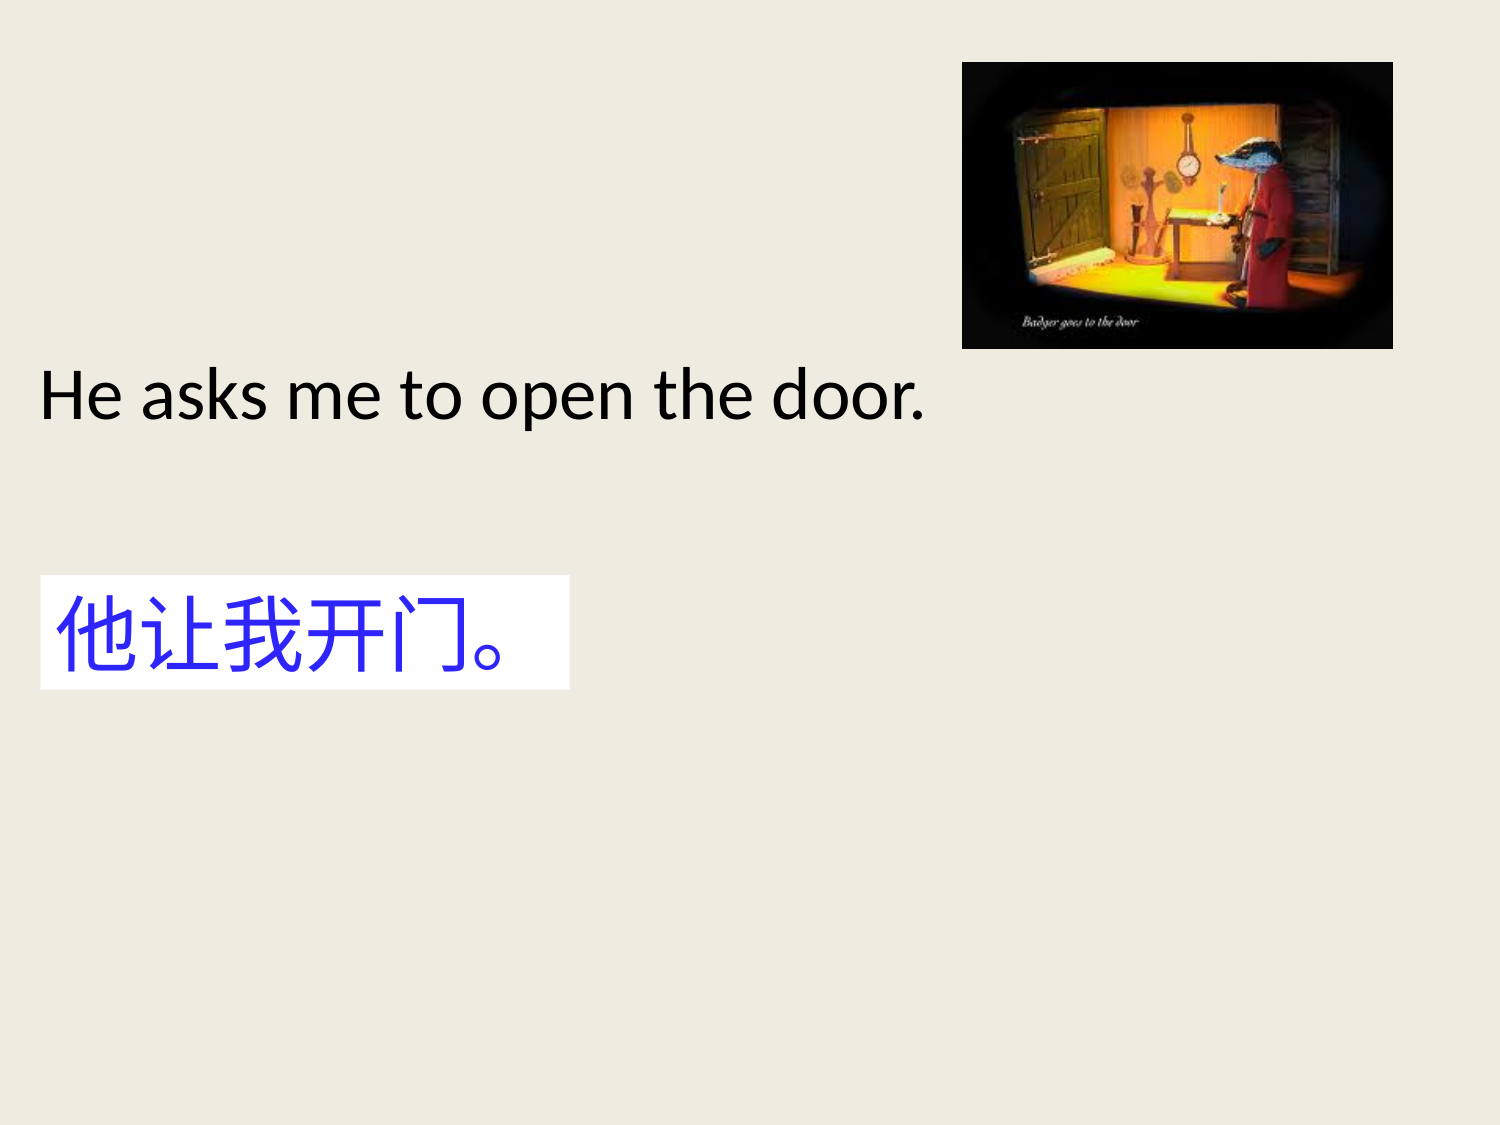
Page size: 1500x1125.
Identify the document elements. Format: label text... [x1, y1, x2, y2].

text_box 他让我开门。 [40, 575, 570, 690]
text_box He asks me to open the door. [24, 337, 1275, 668]
picture [962, 62, 1393, 349]
